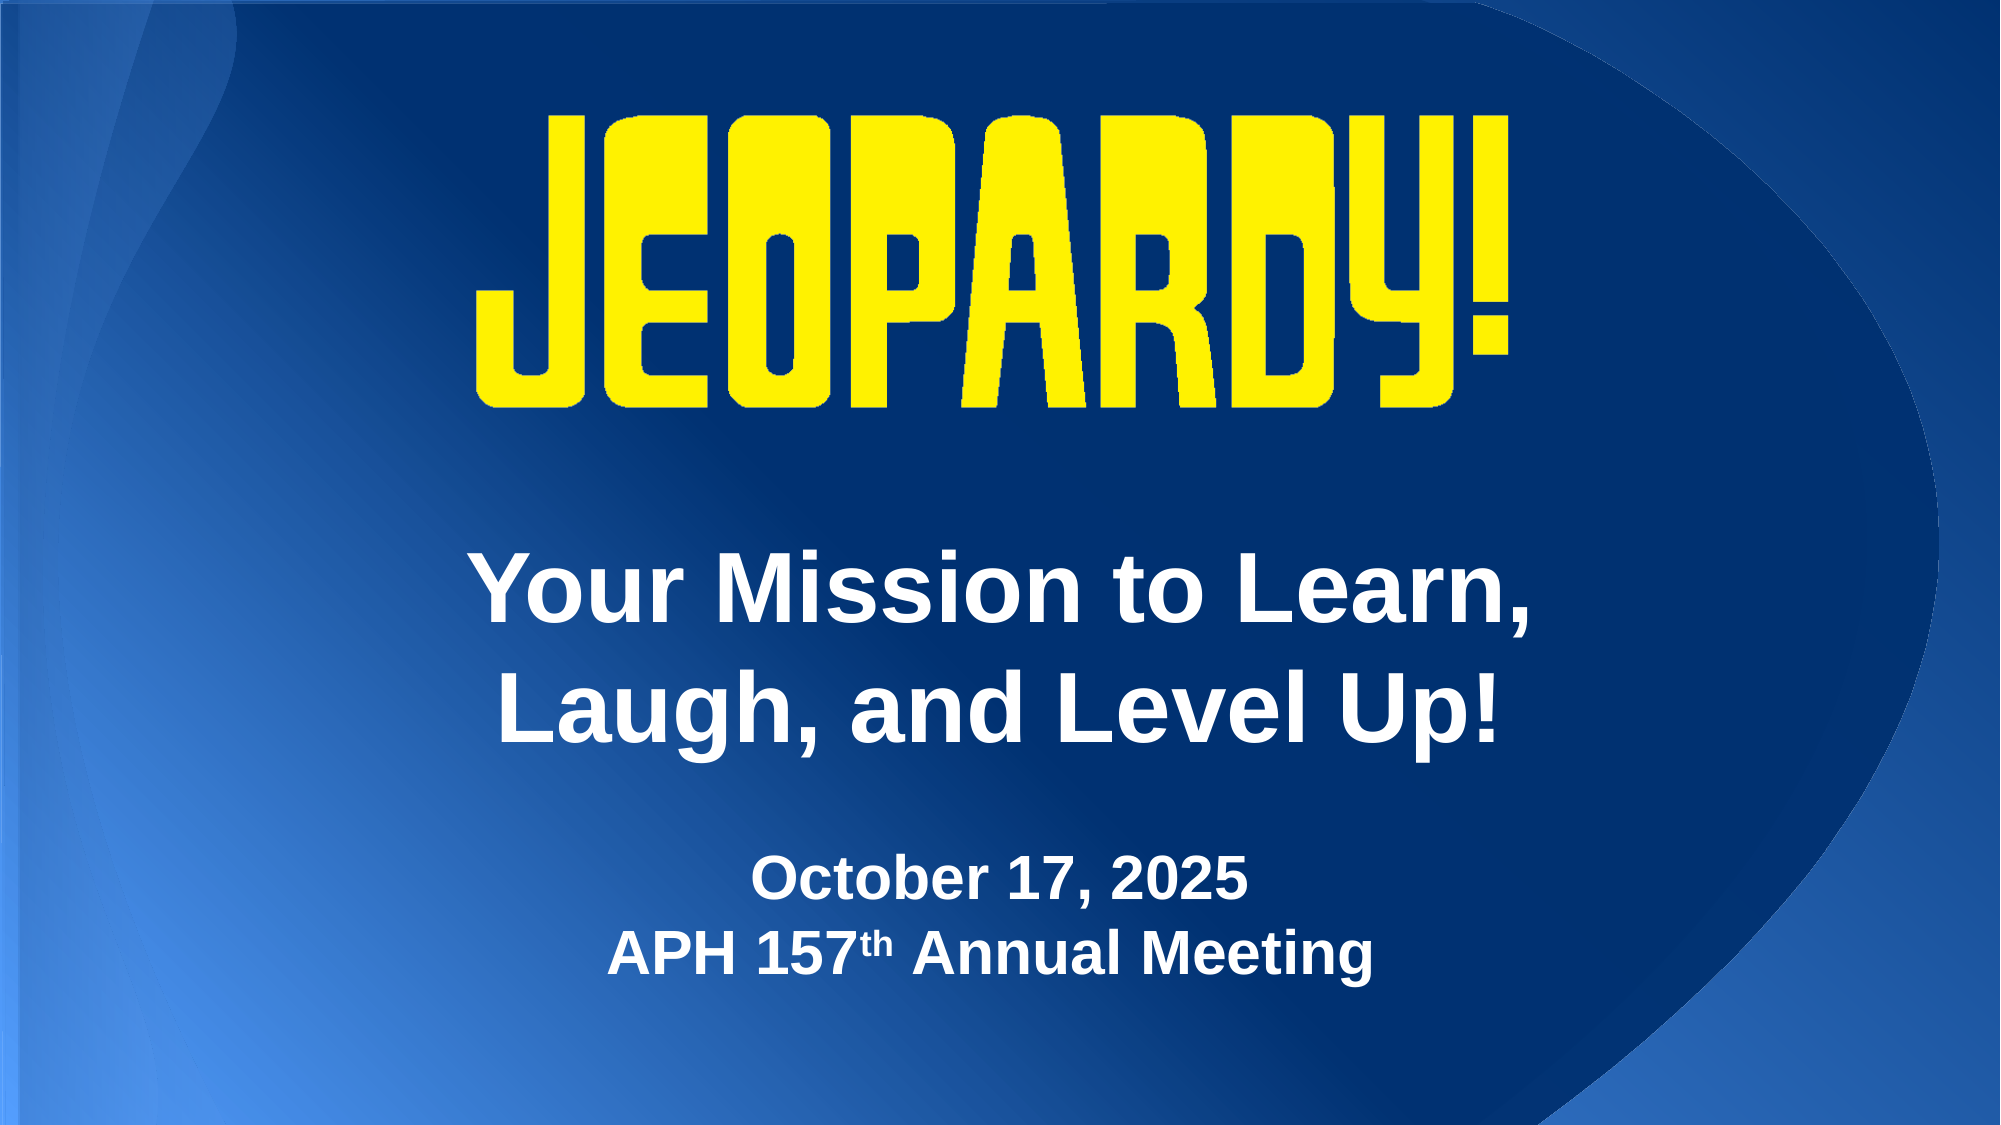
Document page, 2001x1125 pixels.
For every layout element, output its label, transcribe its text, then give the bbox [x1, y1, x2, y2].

picture [465, 102, 1535, 421]
title Your Mission to Learn, Laugh, and Level Up! October 17, 2025 APH 157th Annual Meeting [421, 528, 1579, 1003]
